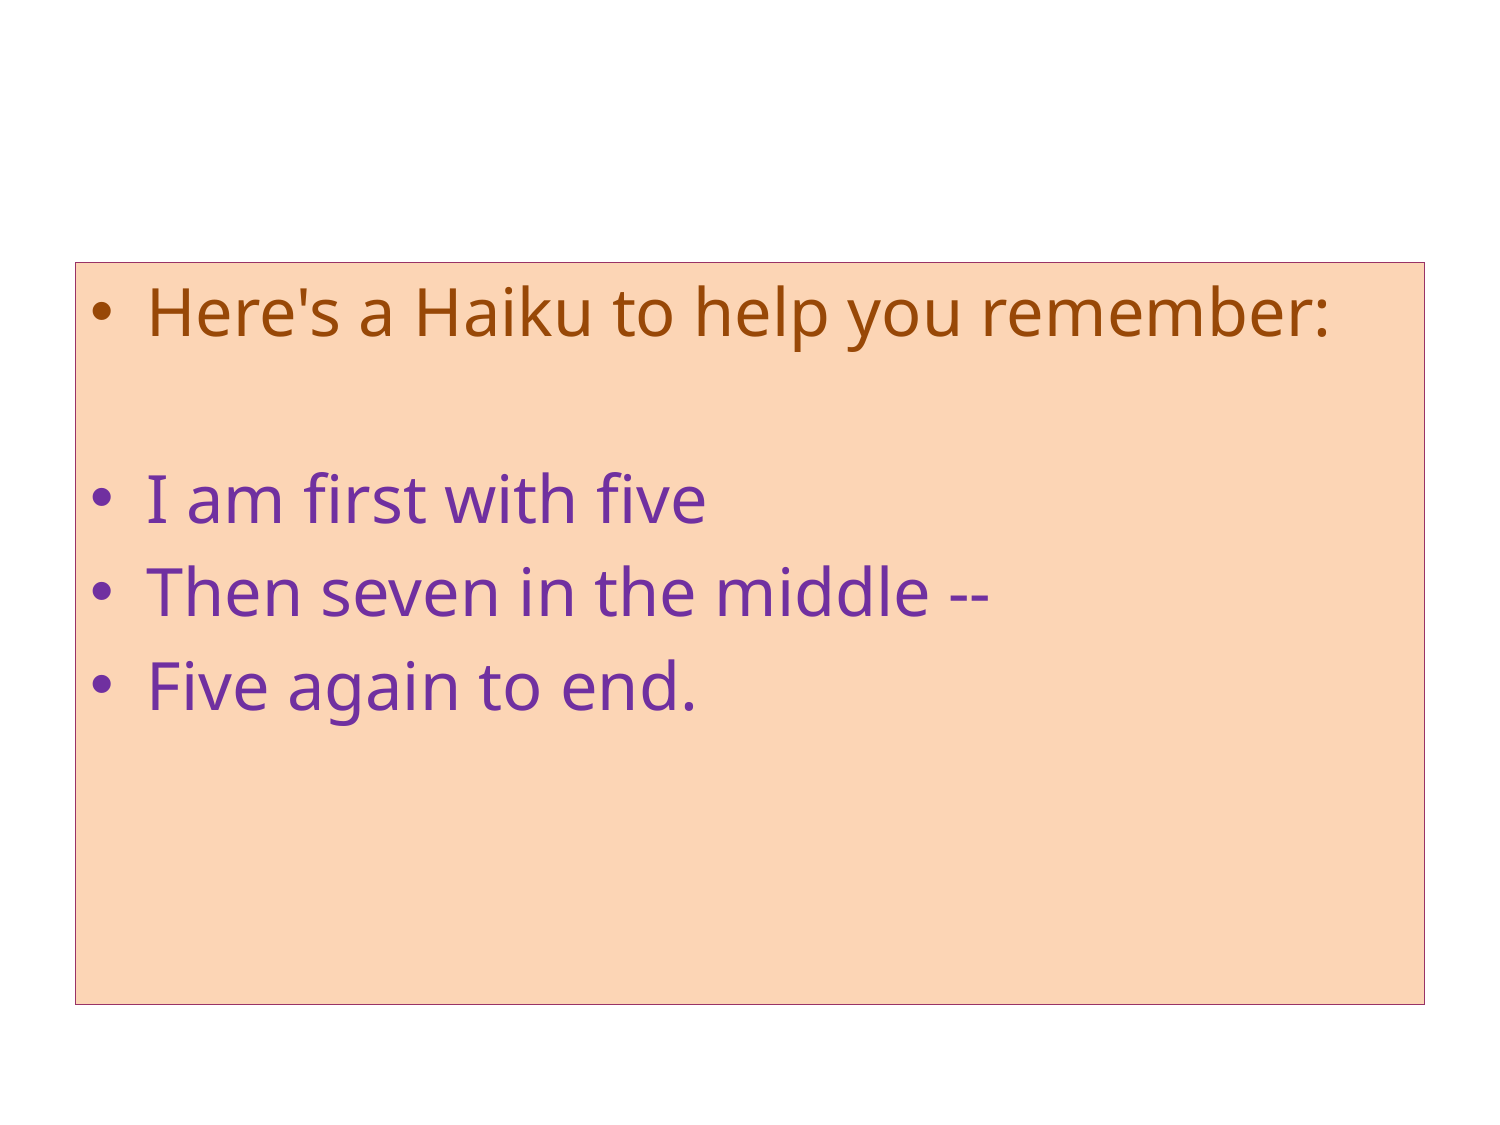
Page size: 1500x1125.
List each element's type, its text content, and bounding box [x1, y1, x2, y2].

list Here's a Haiku to help you remember: I am first with five Then seven in the middle -- Five again to end. [75, 262, 1425, 1005]
